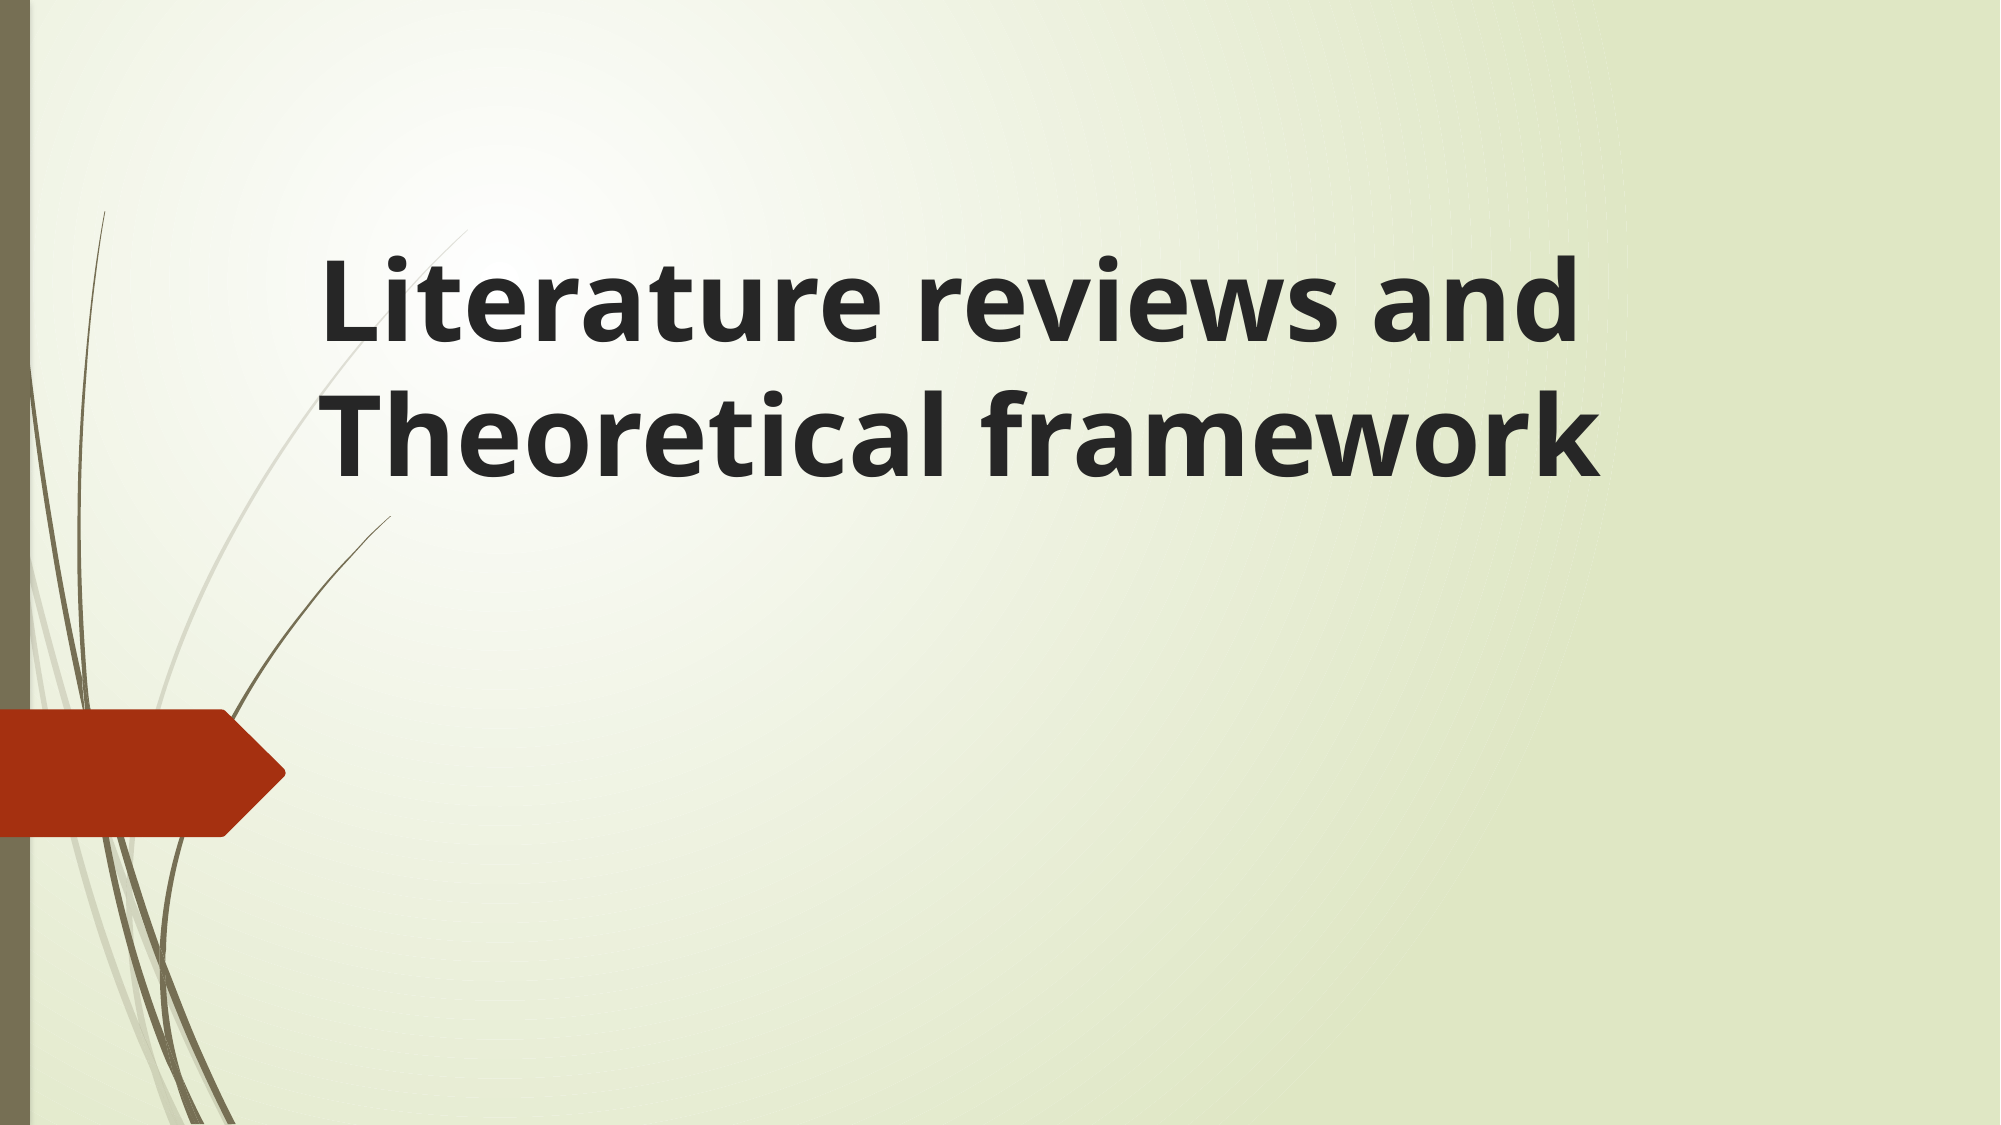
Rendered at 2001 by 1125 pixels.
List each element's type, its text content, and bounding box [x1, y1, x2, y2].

title Literature reviews and Theoretical framework [302, 135, 1766, 507]
